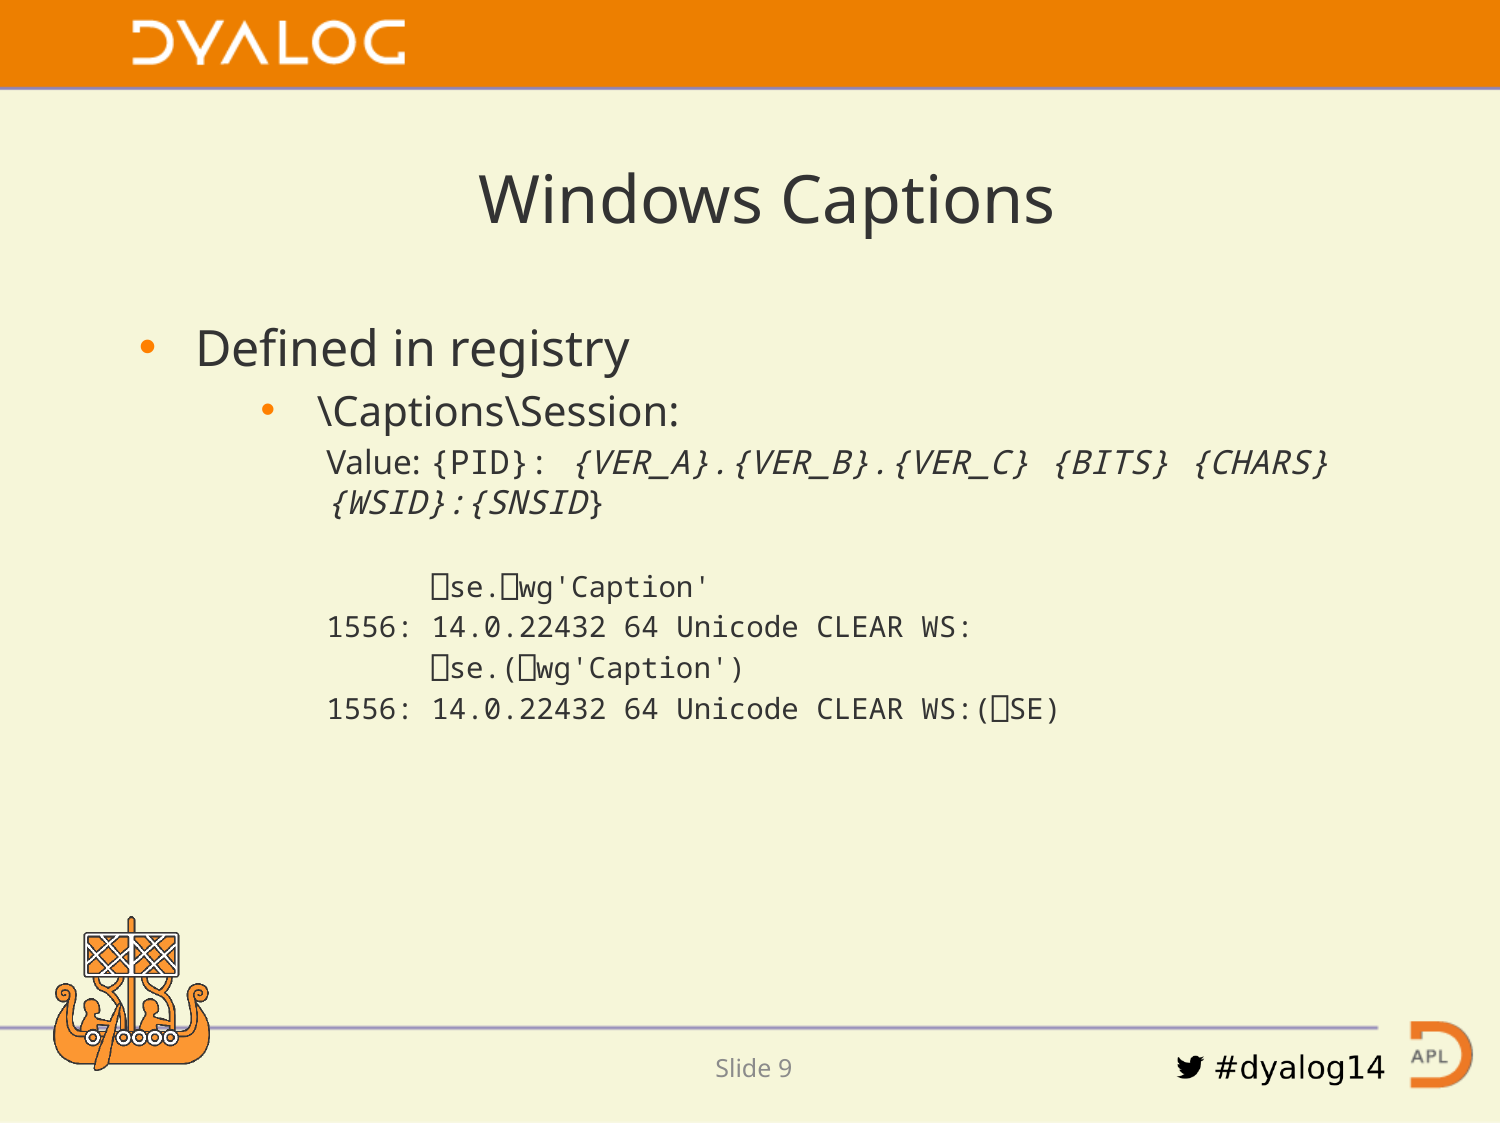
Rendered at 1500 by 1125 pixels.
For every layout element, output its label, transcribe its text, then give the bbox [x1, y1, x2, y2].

list Windows Captions Defined in registry \Captions\Session: Value: {PID}: {VER_A}.{VER_B}.{VER_C} {BITS} {CHARS} {WSID}:{SNSID} ⎕se.⎕wg'Caption' 1556: 14.0.22432 64 Unicode CLEAR WS: ⎕se.(⎕wg'Caption') 1556: 14.0.22432 64 Unicode CLEAR WS:(⎕SE) [123, 149, 1412, 917]
picture [0, 0, 1500, 1123]
slide_number Slide 8 [585, 1039, 923, 1100]
